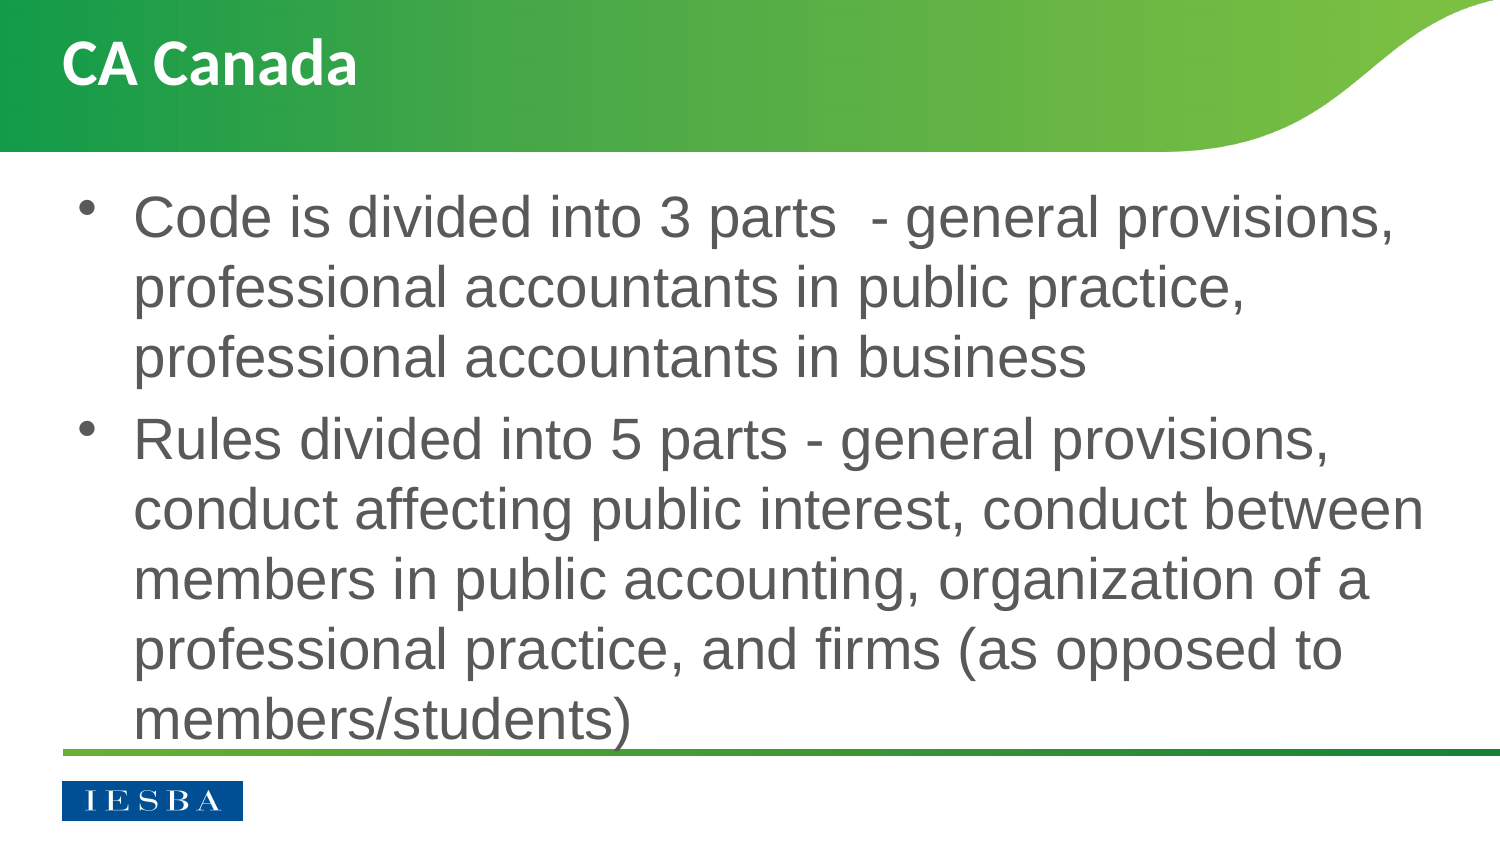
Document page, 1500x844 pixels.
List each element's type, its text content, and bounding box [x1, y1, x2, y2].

subtitle CA Canada [62, 18, 500, 147]
picture [0, 0, 1497, 152]
picture [62, 781, 243, 821]
list Code is divided into 3 parts - general provisions, professional accountants in public practice, professional accountants in business Rules divided into 5 parts - general provisions, conduct affecting public interest, conduct between members in public accounting, organization of a professional practice, and firms (as opposed to members/students) [62, 171, 1450, 679]
